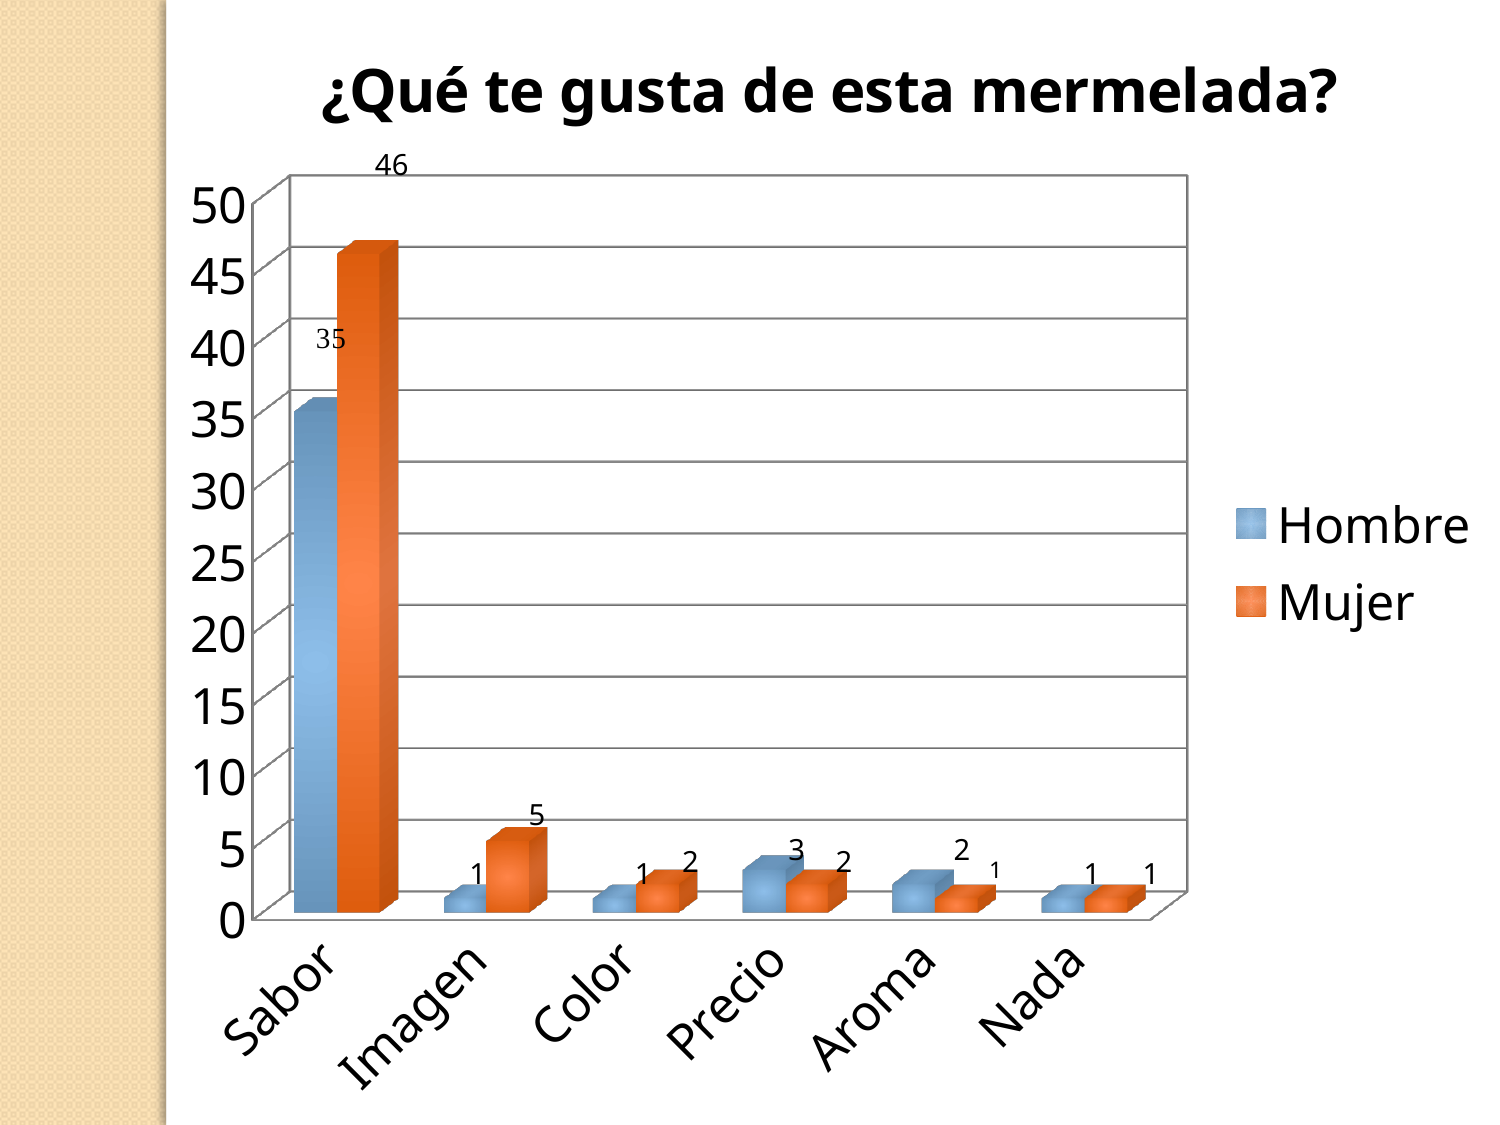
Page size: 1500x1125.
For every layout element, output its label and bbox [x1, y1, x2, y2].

chart [159, 0, 1500, 1125]
